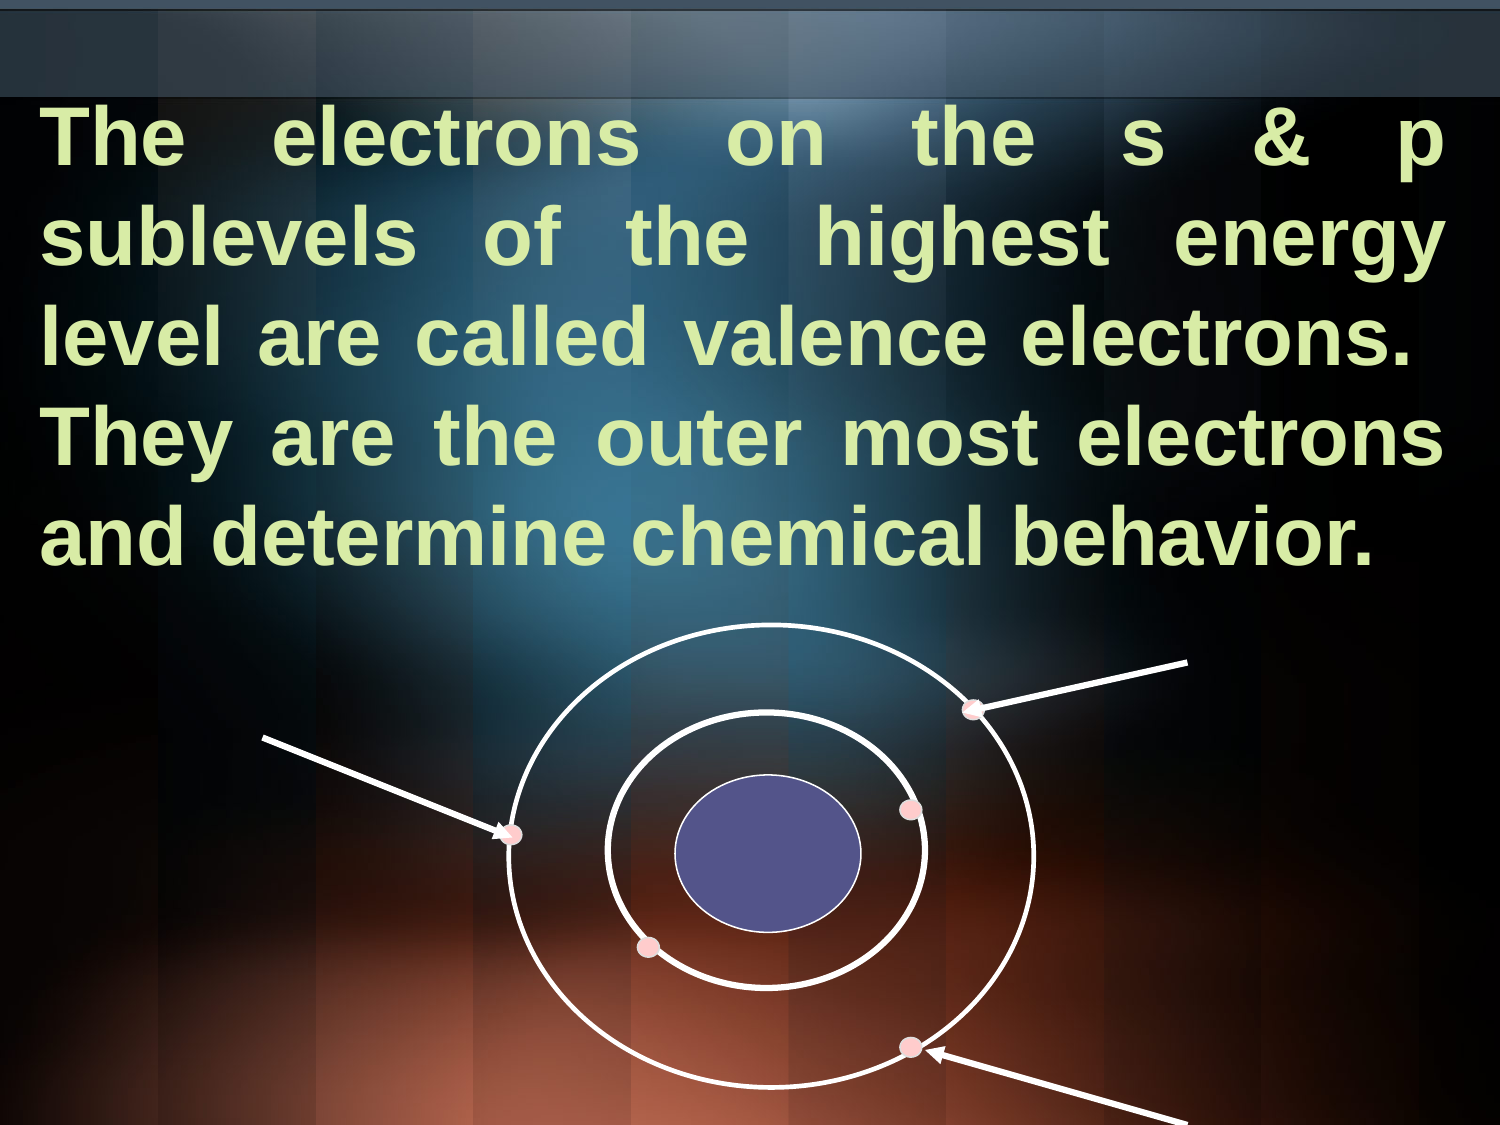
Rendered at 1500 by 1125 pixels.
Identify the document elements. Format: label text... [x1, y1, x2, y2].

text_box The electrons on the s & p sublevels of the highest energy level are called valence electrons. They are the outer most electrons and determine chemical behavior. [24, 75, 1463, 590]
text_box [262, 624, 1188, 1125]
picture [0, 0, 1500, 1125]
